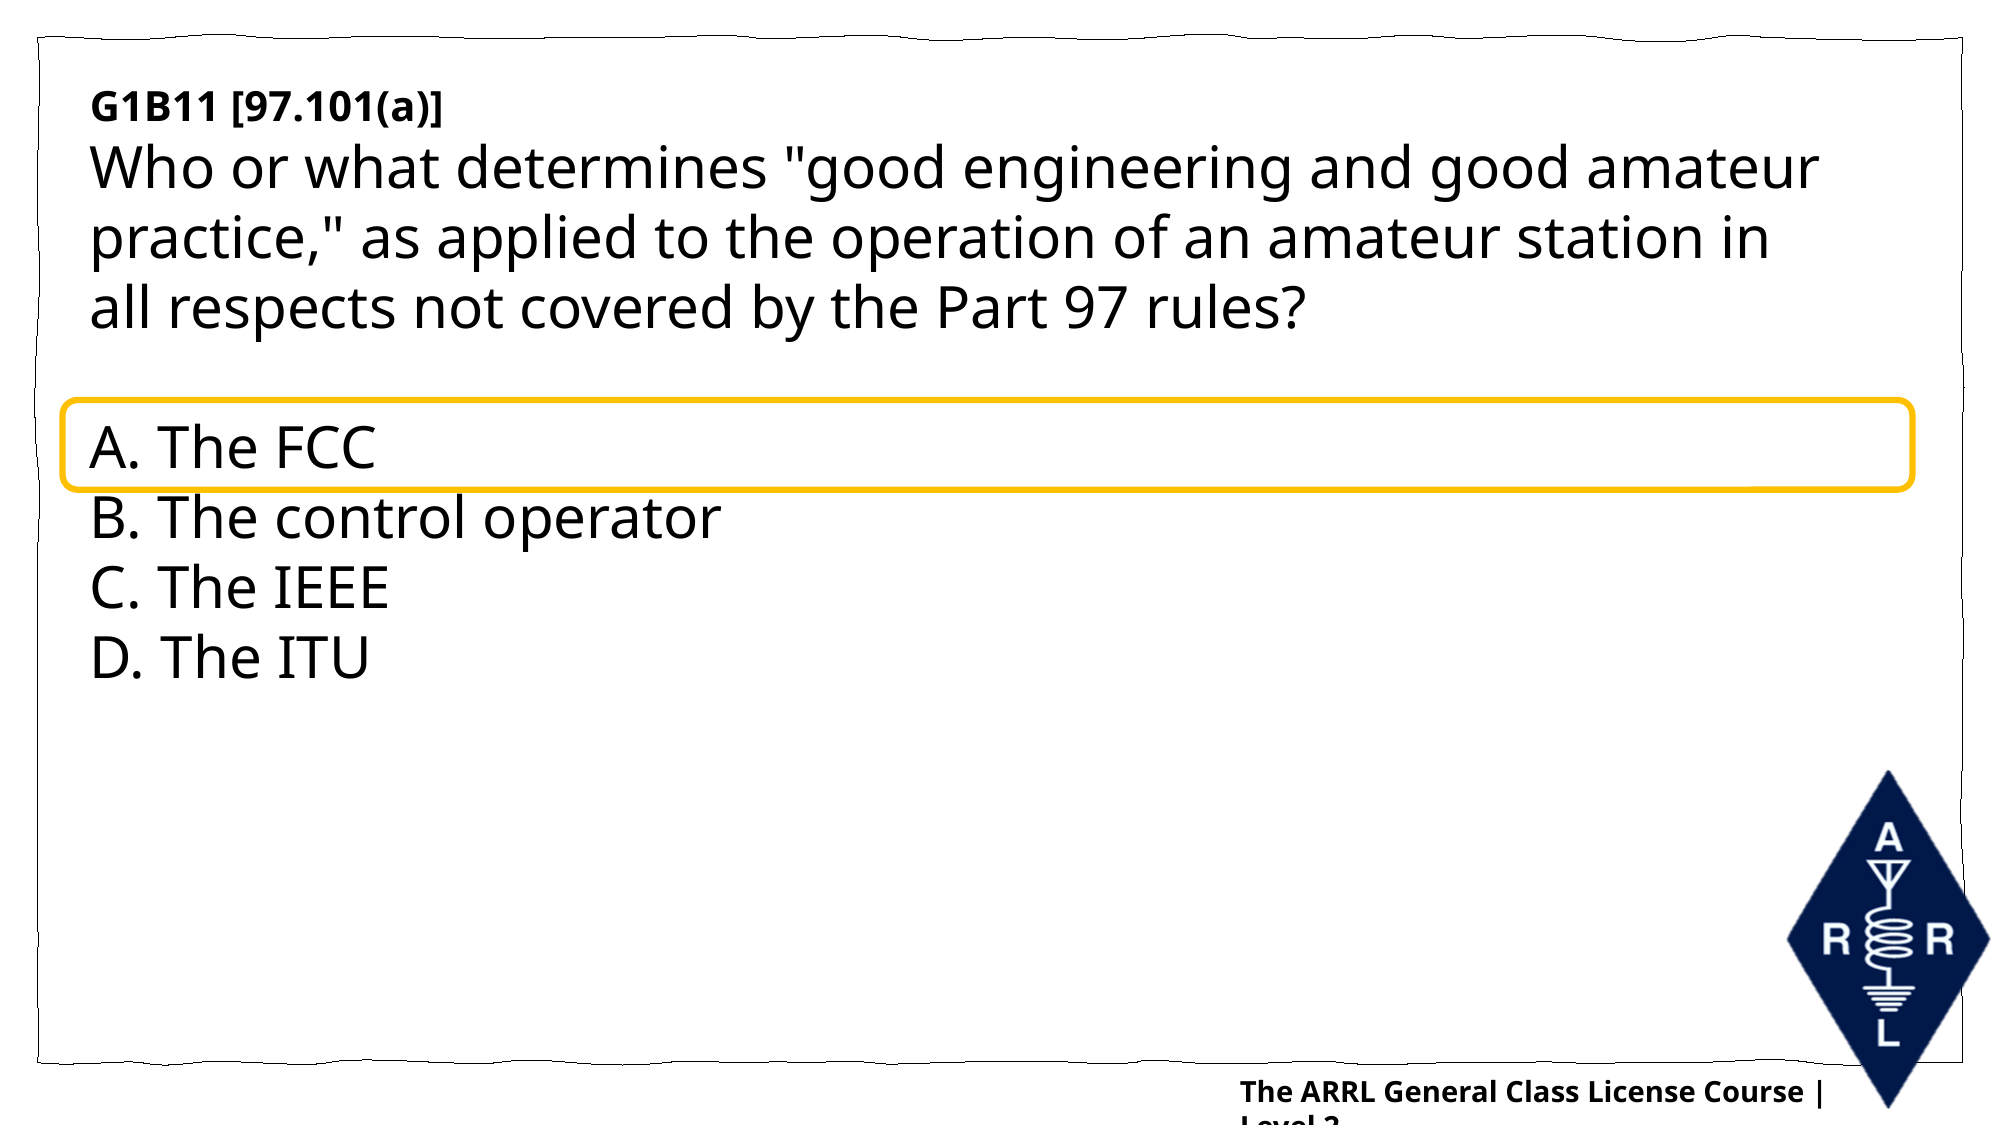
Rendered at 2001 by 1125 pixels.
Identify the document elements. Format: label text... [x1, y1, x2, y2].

picture [1773, 752, 1999, 1125]
text_box G1B11 [97.101(a)] Who or what determines "good engineering and good amateur practice," as applied to the operation of an amateur station in all respects not covered by the Part 97 rules? A. The FCC B. The control operator C. The IEEE D. The ITU [75, 491, 1850, 698]
text_box G1B11 [97.101(a)] Who or what determines "good engineering and good amateur practice," as applied to the operation of an amateur station in all respects not covered by the Part 97 rules? A. The FCC B. The control operator C. The IEEE D. The ITU [75, 72, 1850, 399]
text_box [61, 398, 1914, 491]
